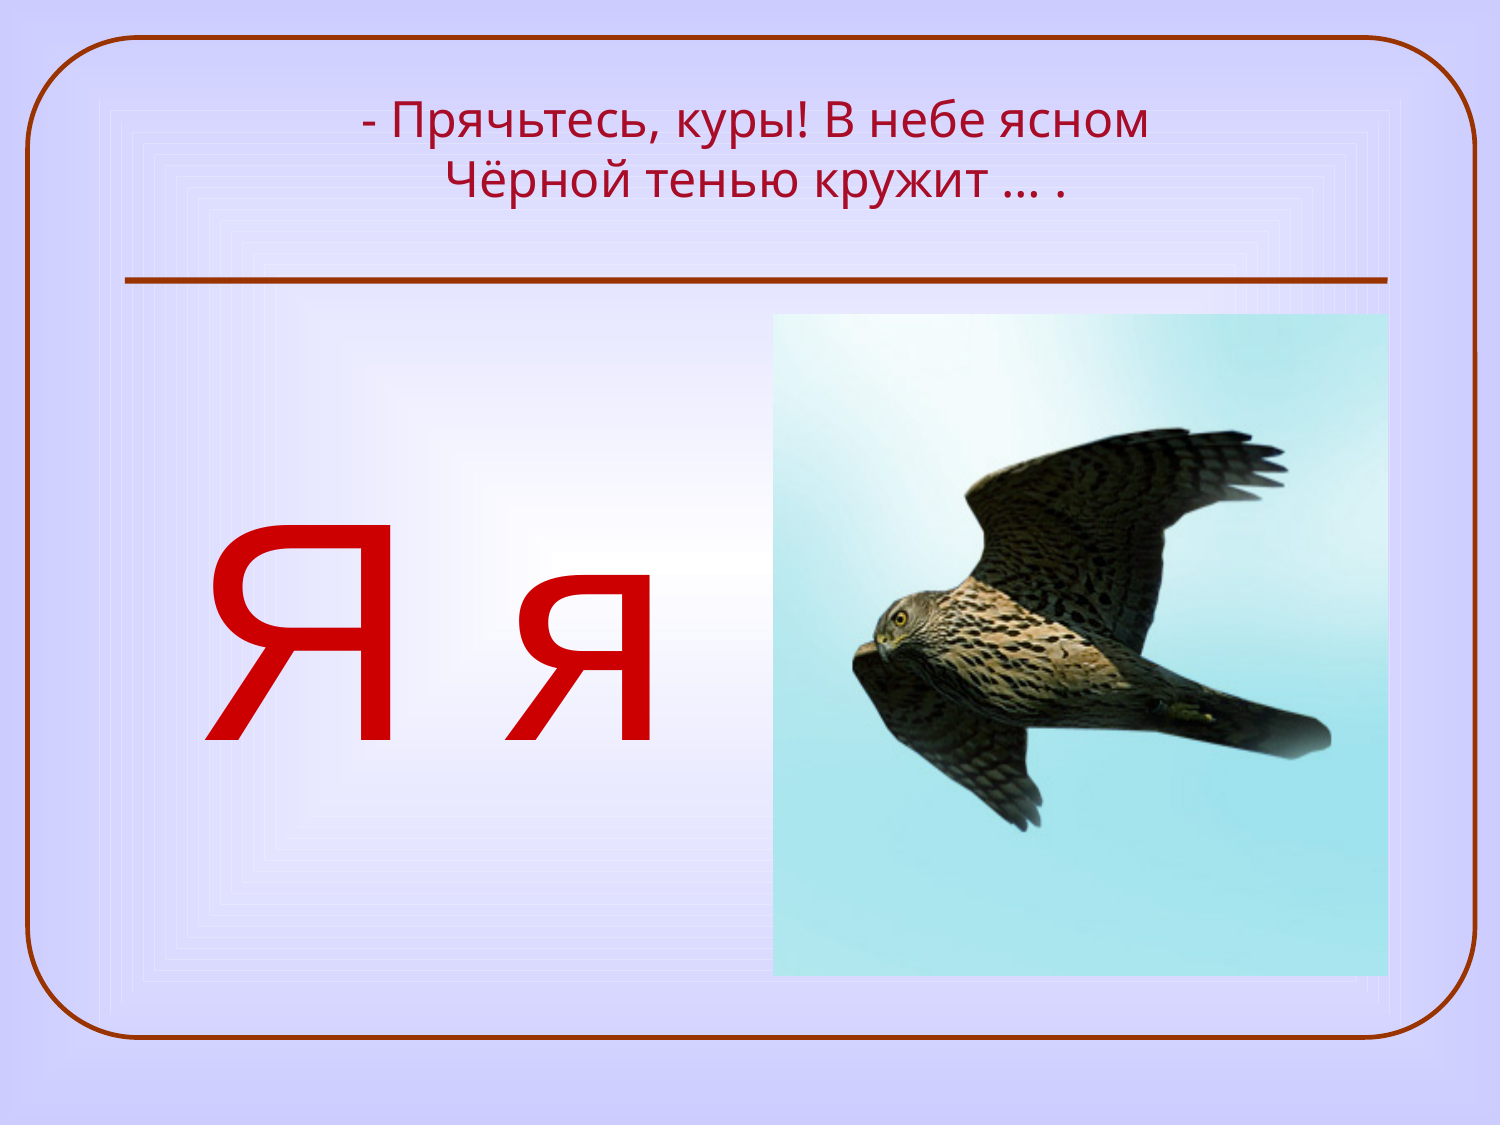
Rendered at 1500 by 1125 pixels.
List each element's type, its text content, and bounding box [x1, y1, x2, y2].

picture [773, 314, 1388, 977]
title - Прячьтесь, куры! В небе ясном Чёрной тенью кружит … . [124, 87, 1388, 276]
list Я я [123, 420, 739, 976]
